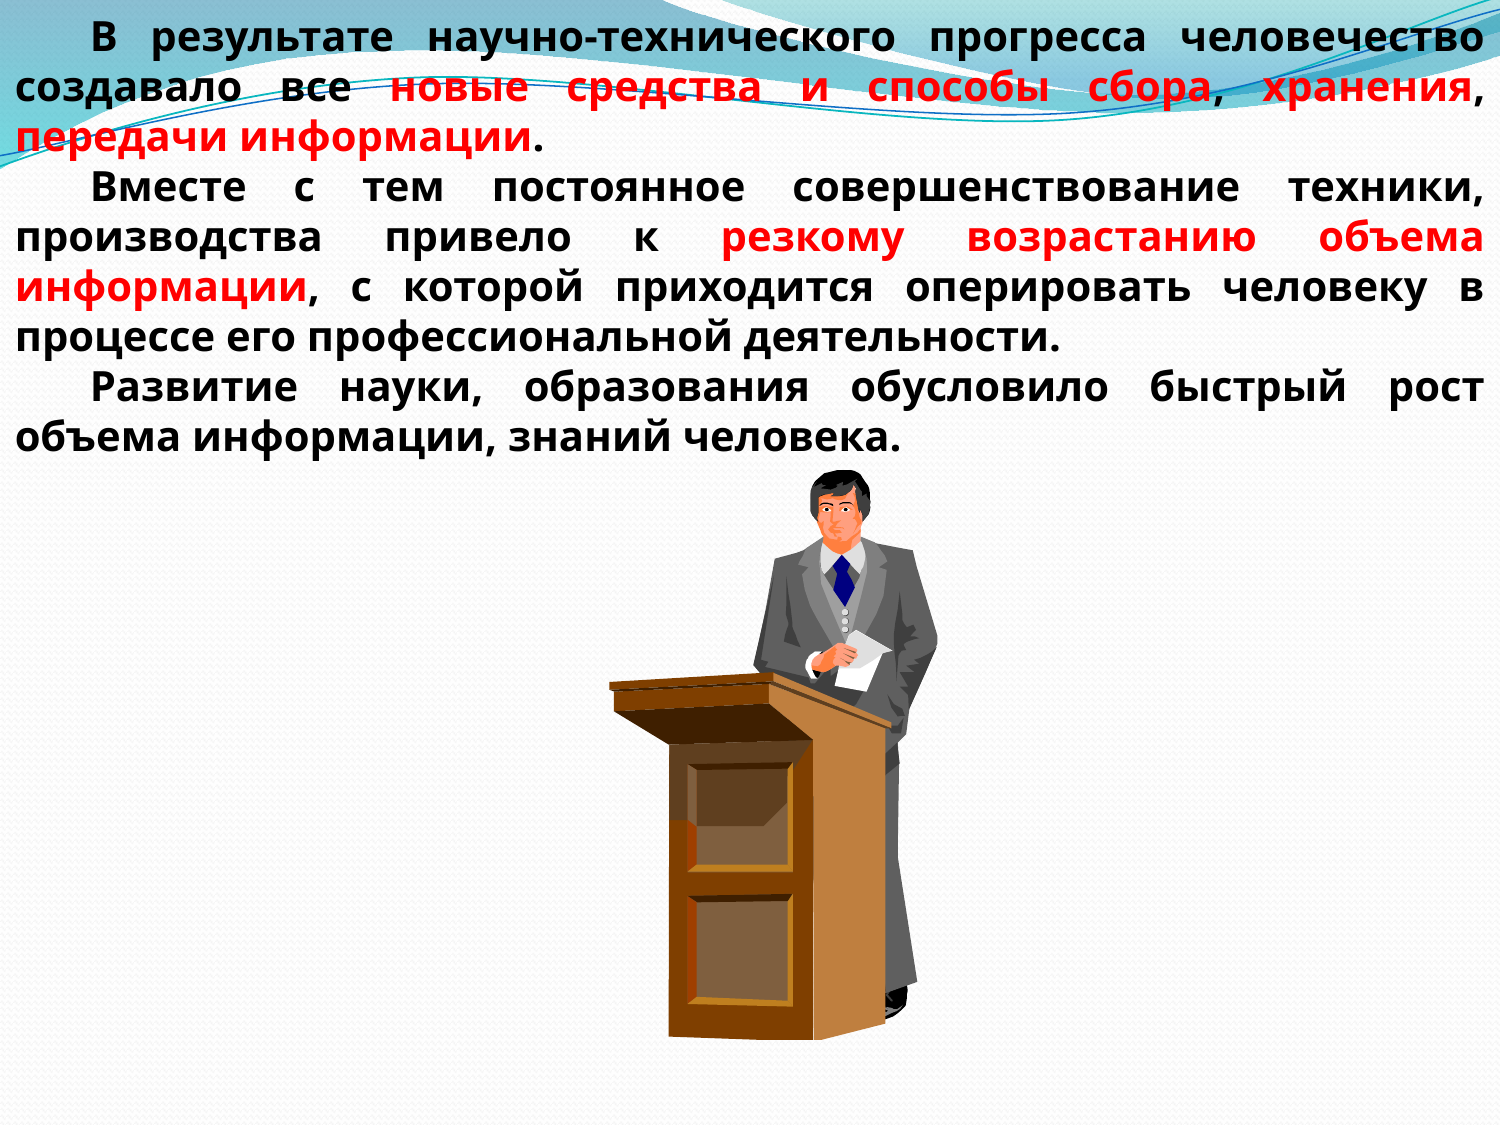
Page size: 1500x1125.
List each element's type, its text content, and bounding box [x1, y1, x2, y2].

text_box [609, 468, 938, 1041]
text_box В результате научно-технического прогресса человечество создавало все новые средства и способы сбора, хранения, передачи информации. Вместе с тем постоянное совершенствование техники, производства привело к резкому возрастанию объема информации, с которой приходится оперировать человеку в процессе его профессиональной деятельности. Развитие науки, образования обусловило быстрый рост объема информации, знаний человека. [0, 2, 1500, 468]
